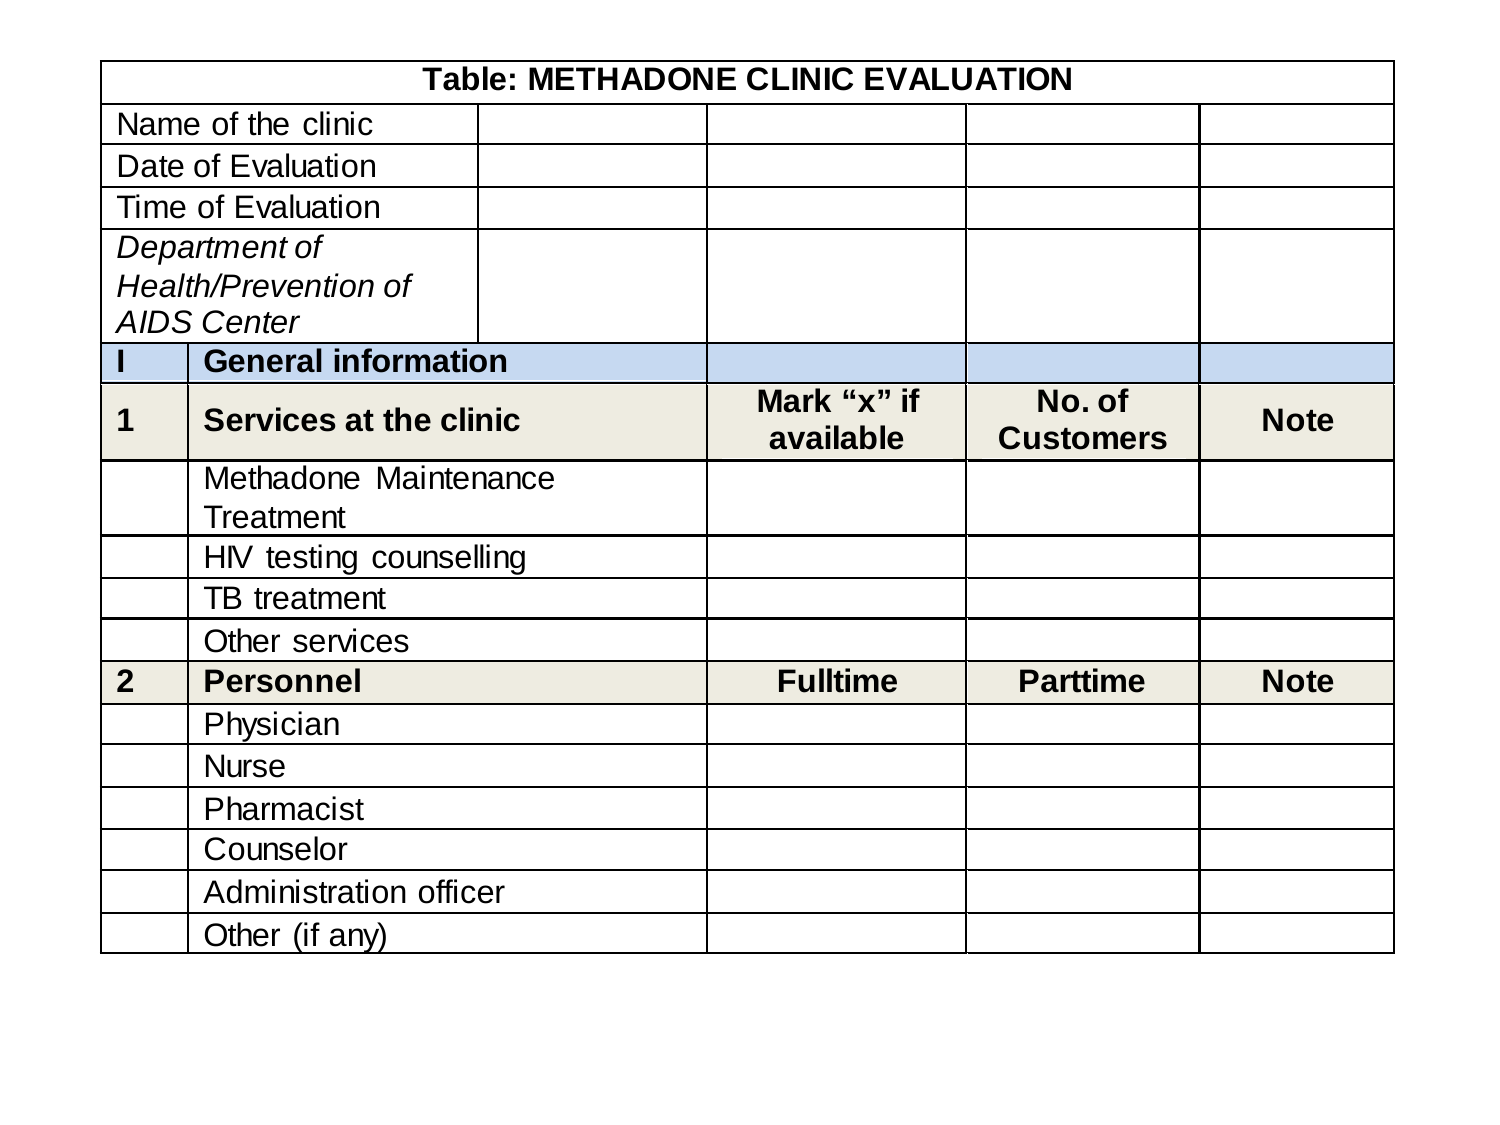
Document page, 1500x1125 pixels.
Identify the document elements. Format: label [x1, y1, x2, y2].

picture [99, 60, 1396, 1025]
